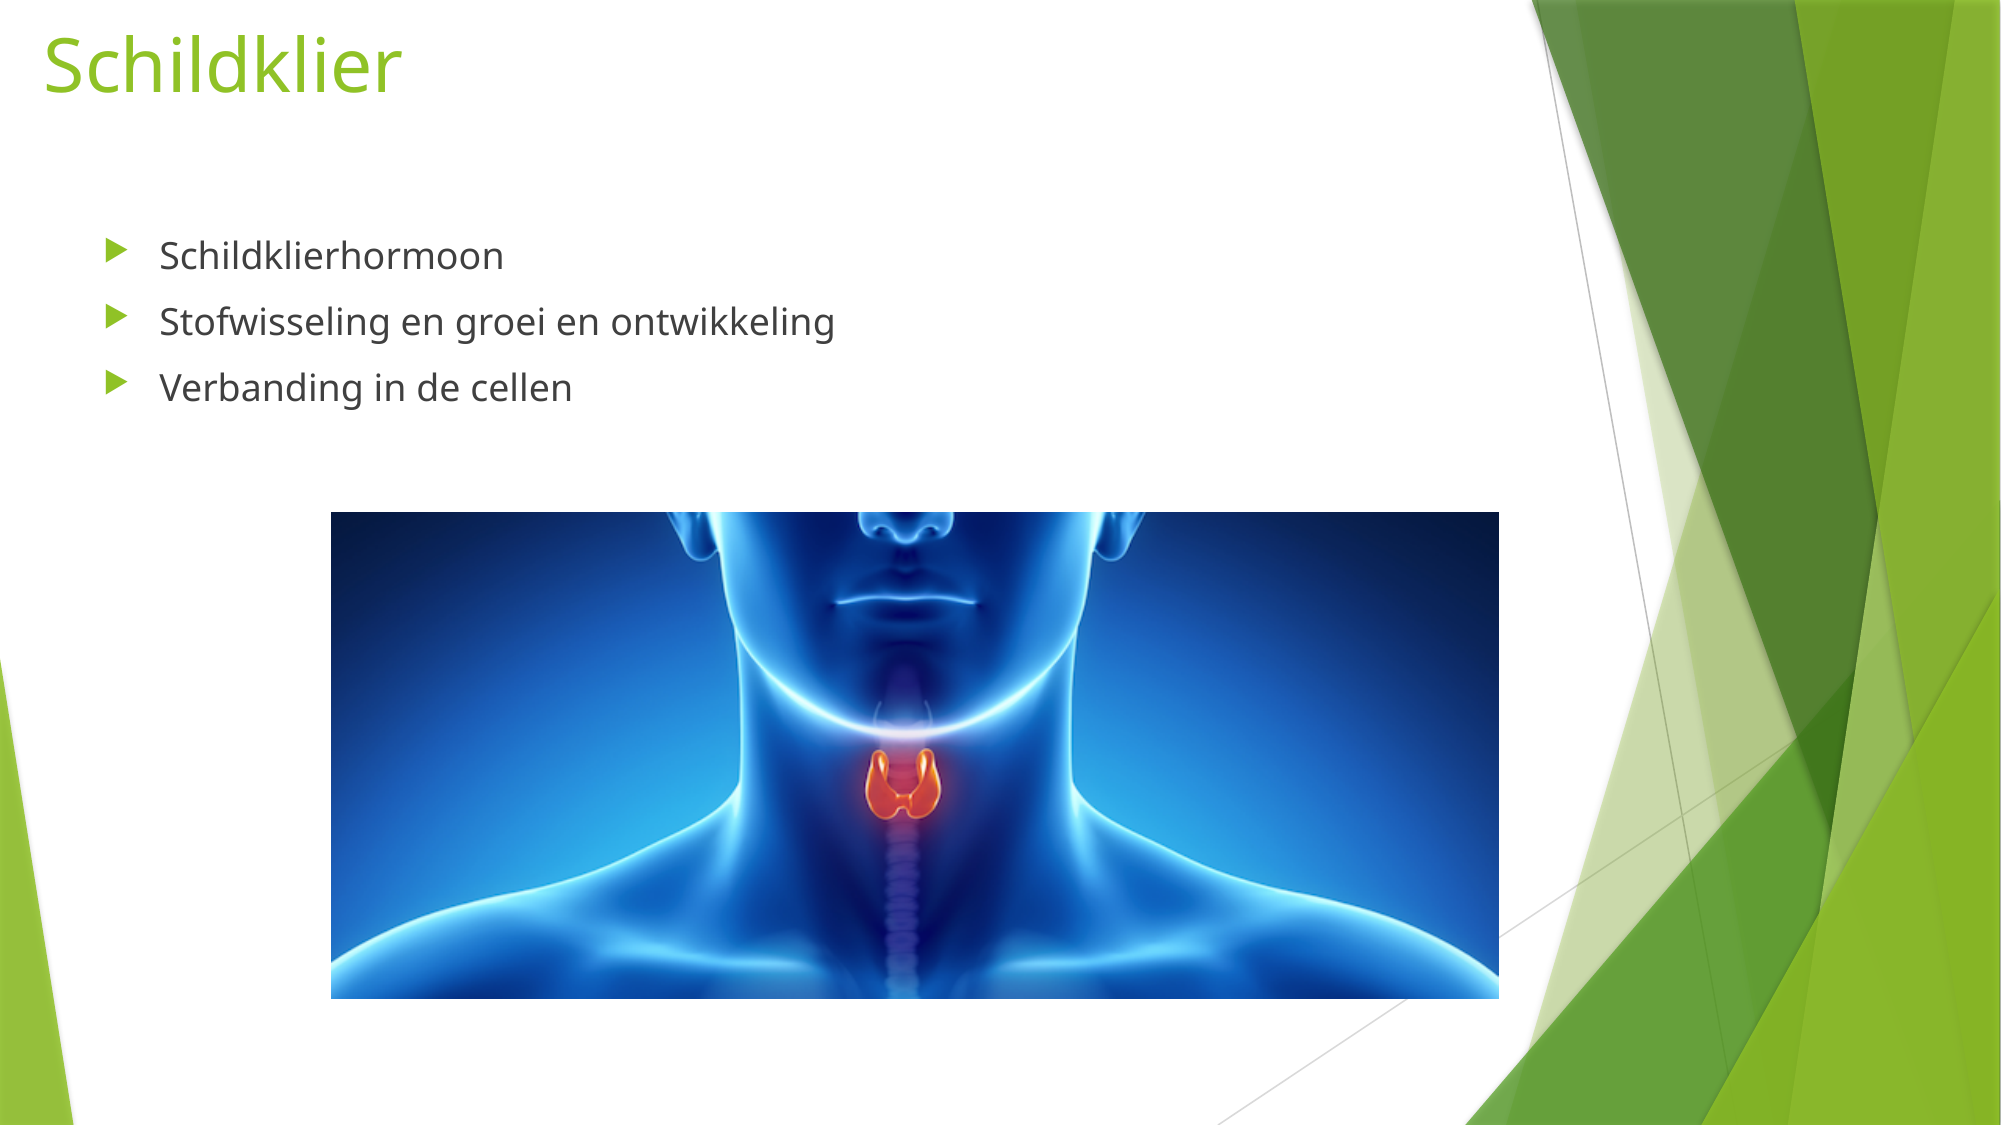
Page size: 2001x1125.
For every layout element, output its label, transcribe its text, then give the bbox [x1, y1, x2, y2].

title Schildklier [29, 10, 1440, 228]
list Schildklierhormoon Stofwisseling en groei en ontwikkeling Verbanding in de cellen [88, 224, 1499, 513]
picture [330, 512, 1499, 1000]
